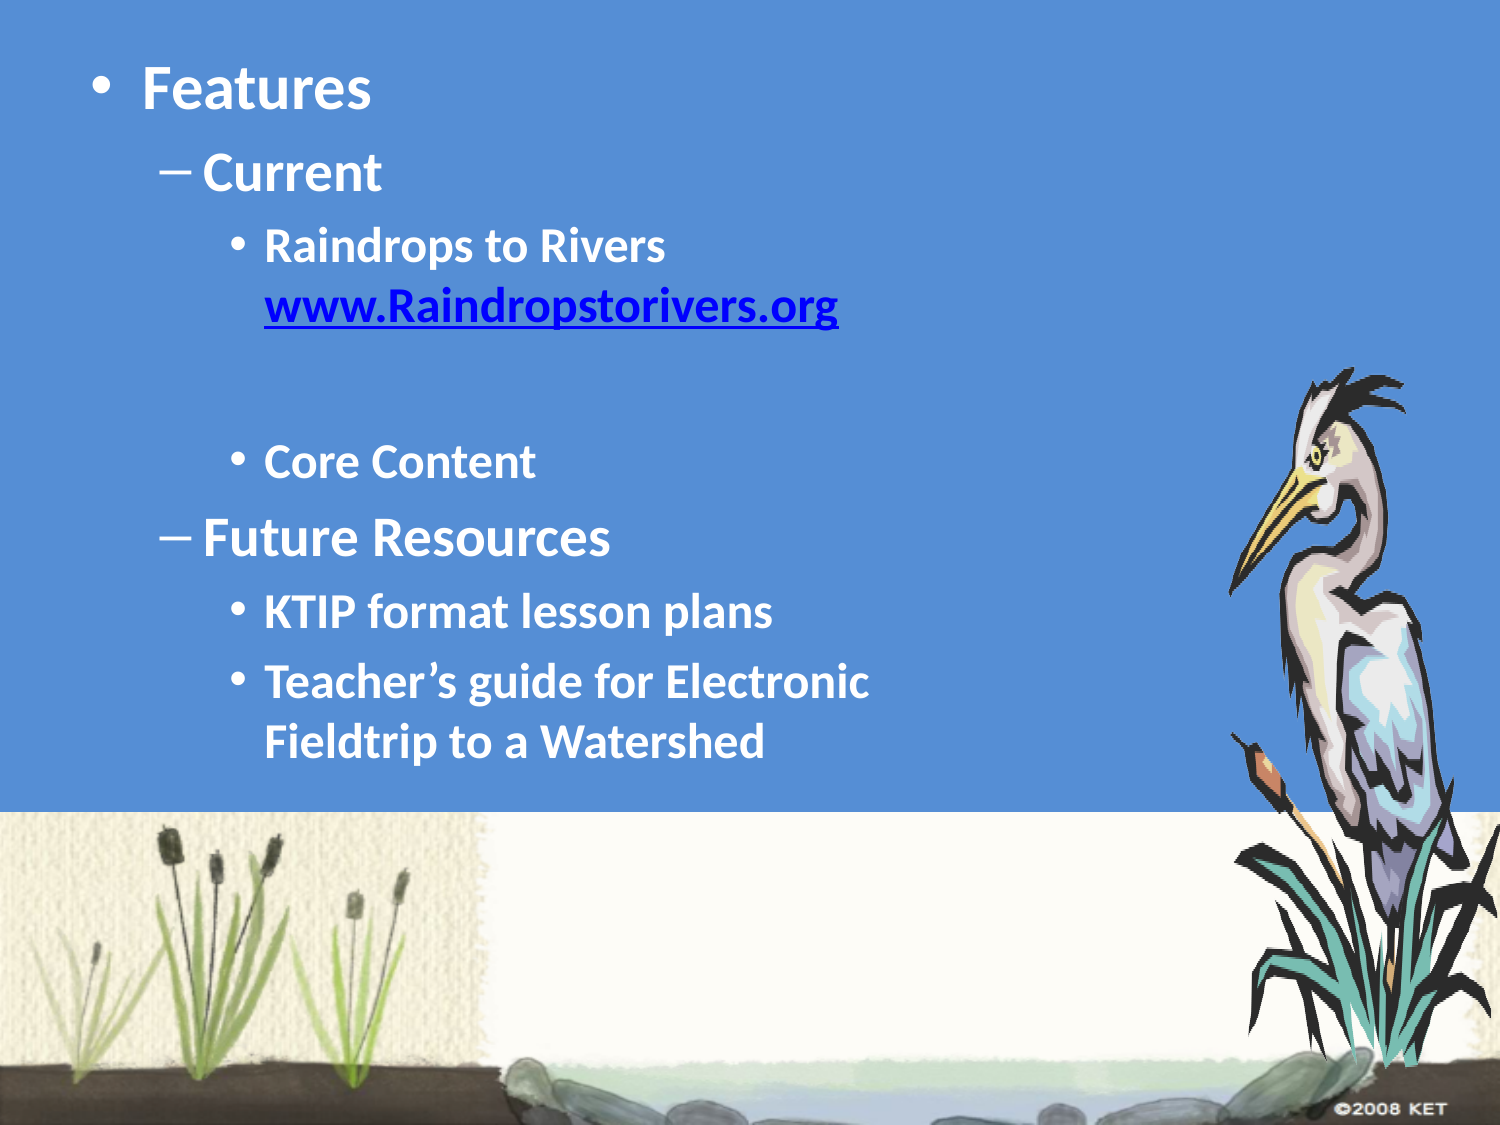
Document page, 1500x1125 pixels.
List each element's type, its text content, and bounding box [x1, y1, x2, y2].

picture [0, 362, 1500, 1125]
list Features Current Raindrops to Rivers www.Raindropstorivers.org Core Content Future Resources KTIP format lesson plans Teacher’s guide for Electronic Fieldtrip to a Watershed [75, 37, 1425, 780]
